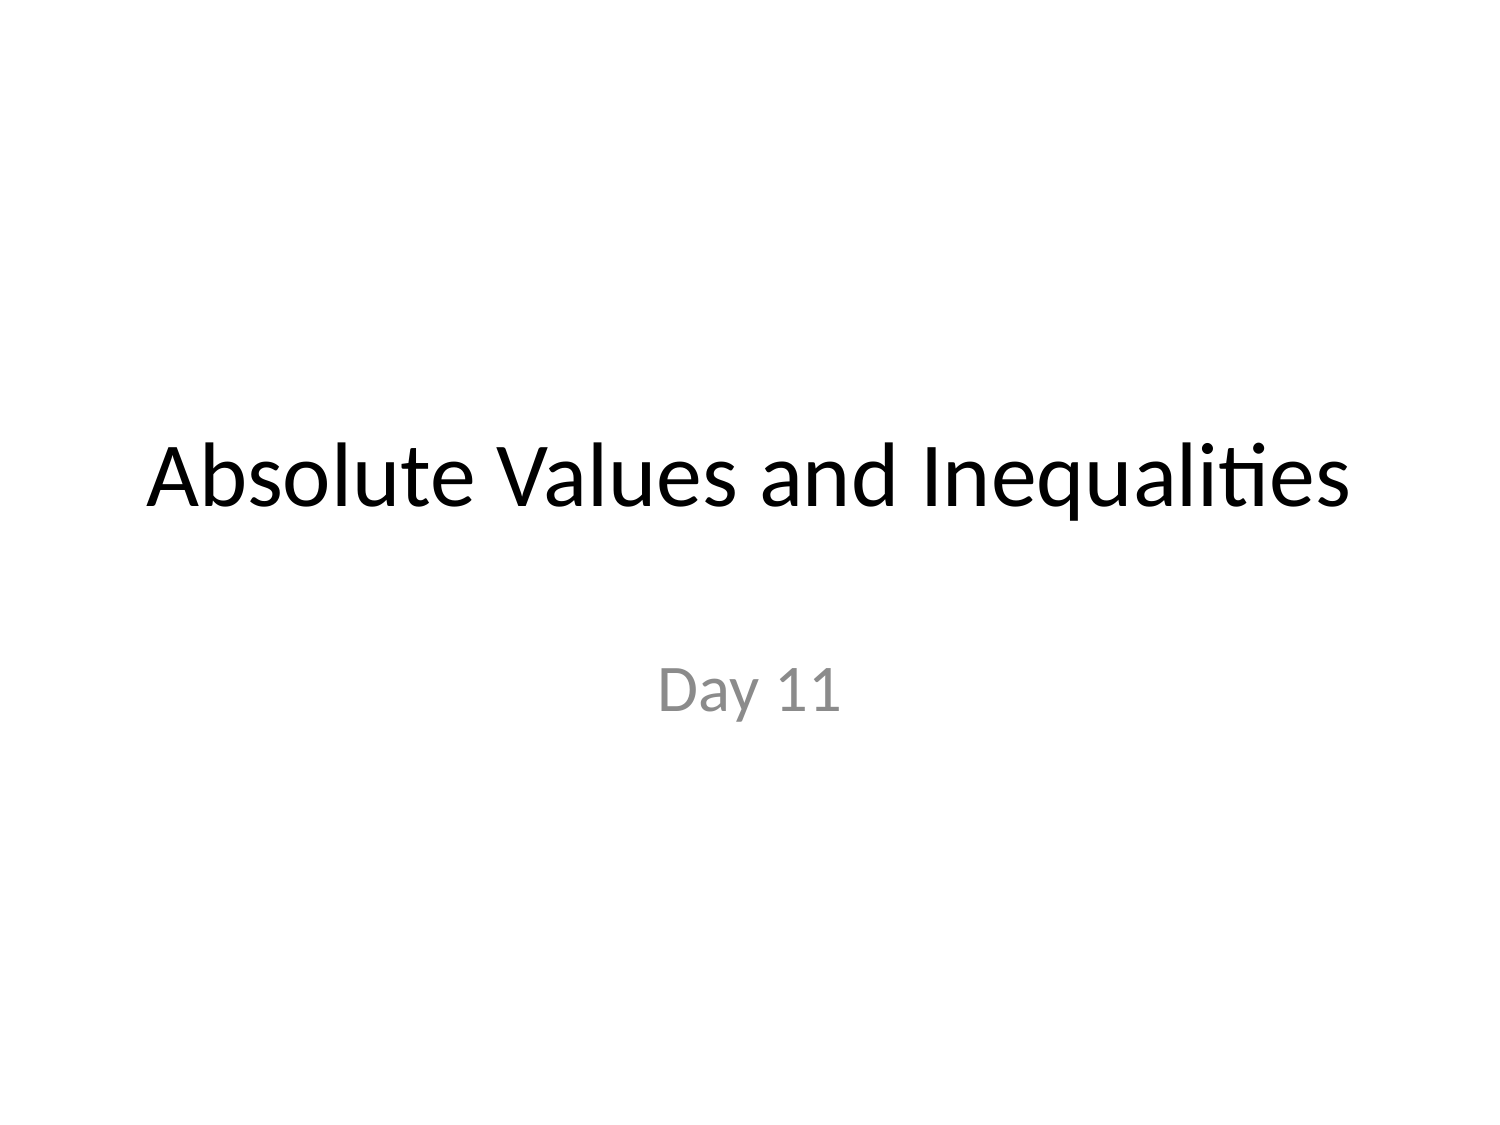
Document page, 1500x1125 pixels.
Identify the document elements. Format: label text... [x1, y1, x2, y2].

subtitle Day 11 [225, 637, 1275, 925]
title Absolute Values and Inequalities [112, 349, 1388, 591]
